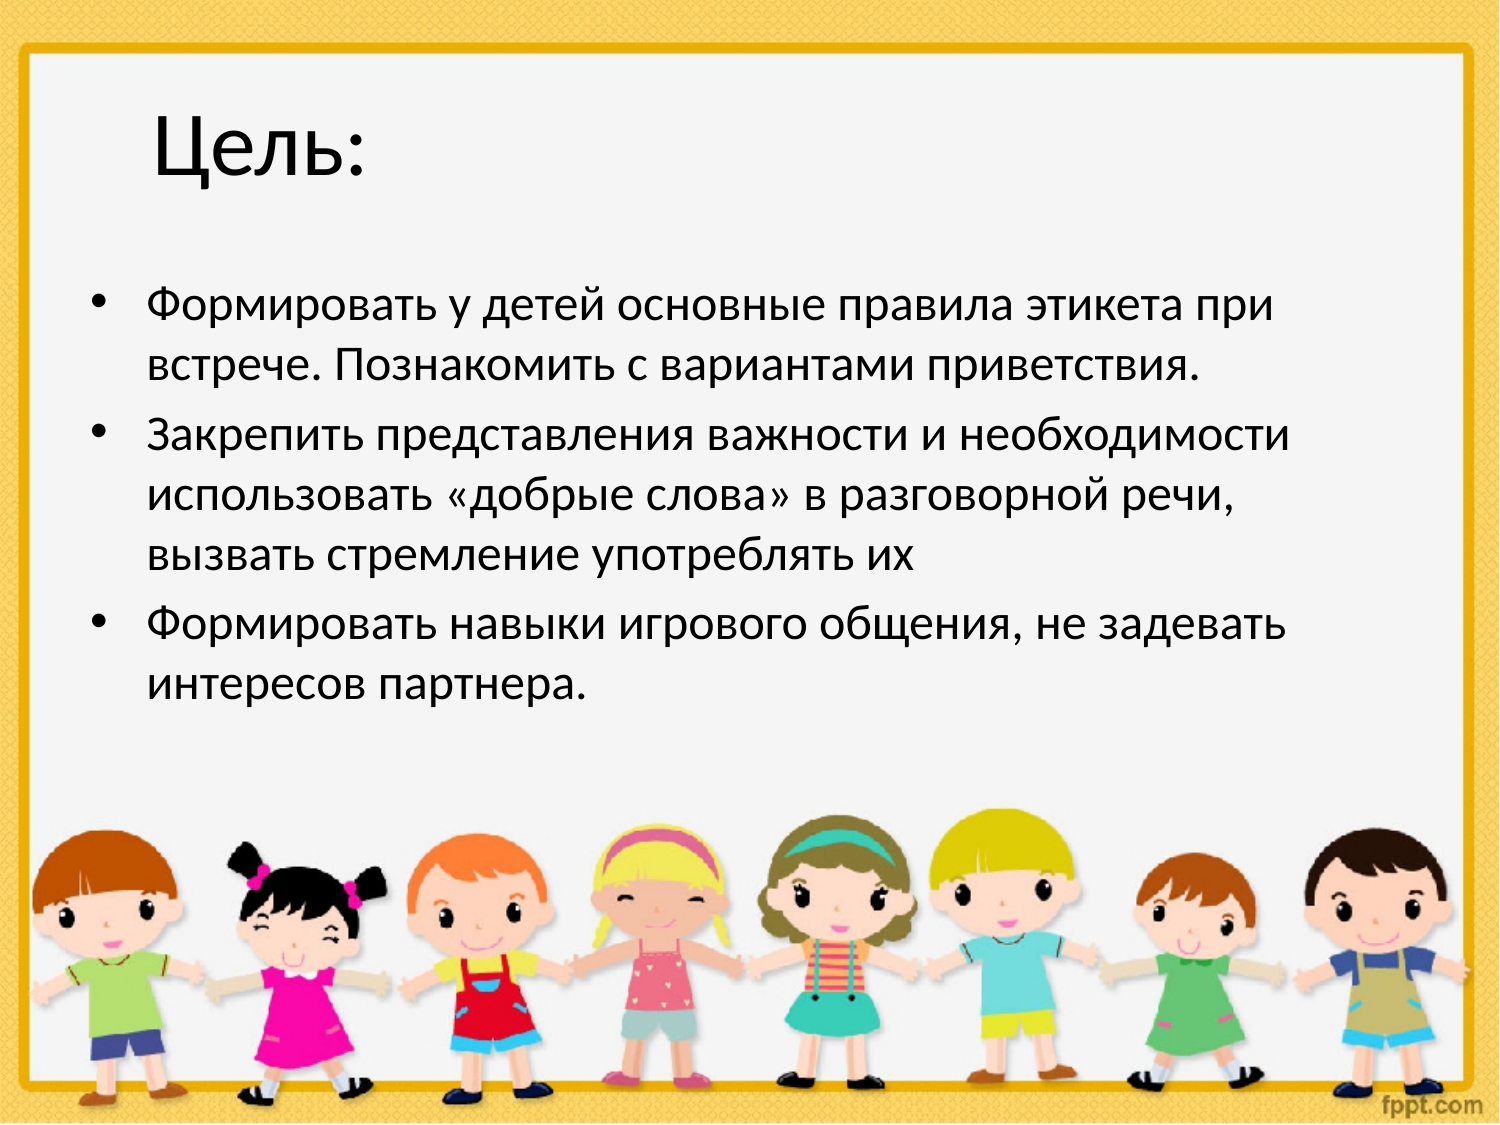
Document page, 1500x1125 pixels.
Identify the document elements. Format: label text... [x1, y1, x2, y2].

picture [0, 0, 1500, 1125]
list Формировать у детей основные правила этикета при встрече. Познакомить с вариантами приветствия. Закрепить представления важности и необходимости использовать «добрые слова» в разговорной речи, вызвать стремление употреблять их Формировать навыки игрового общения, не задевать интересов партнера. [75, 262, 1425, 1005]
title Цель: [75, 45, 1425, 233]
